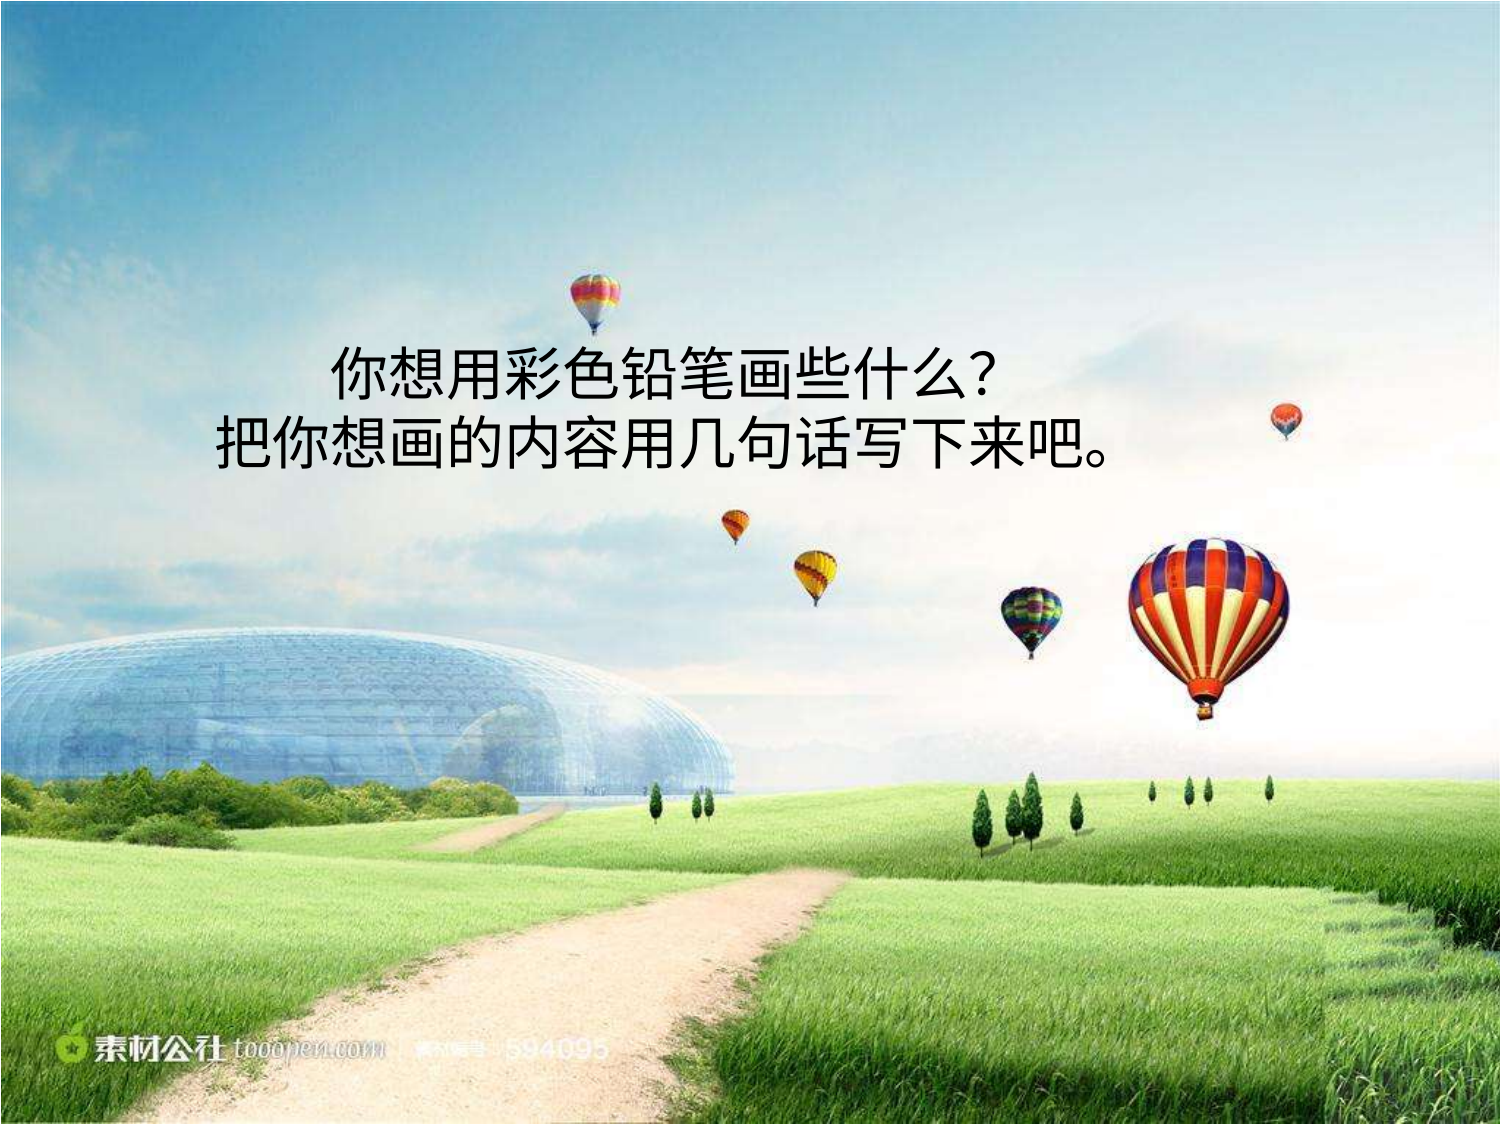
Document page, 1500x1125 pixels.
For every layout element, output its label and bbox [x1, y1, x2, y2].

list [1, 0, 1500, 1125]
